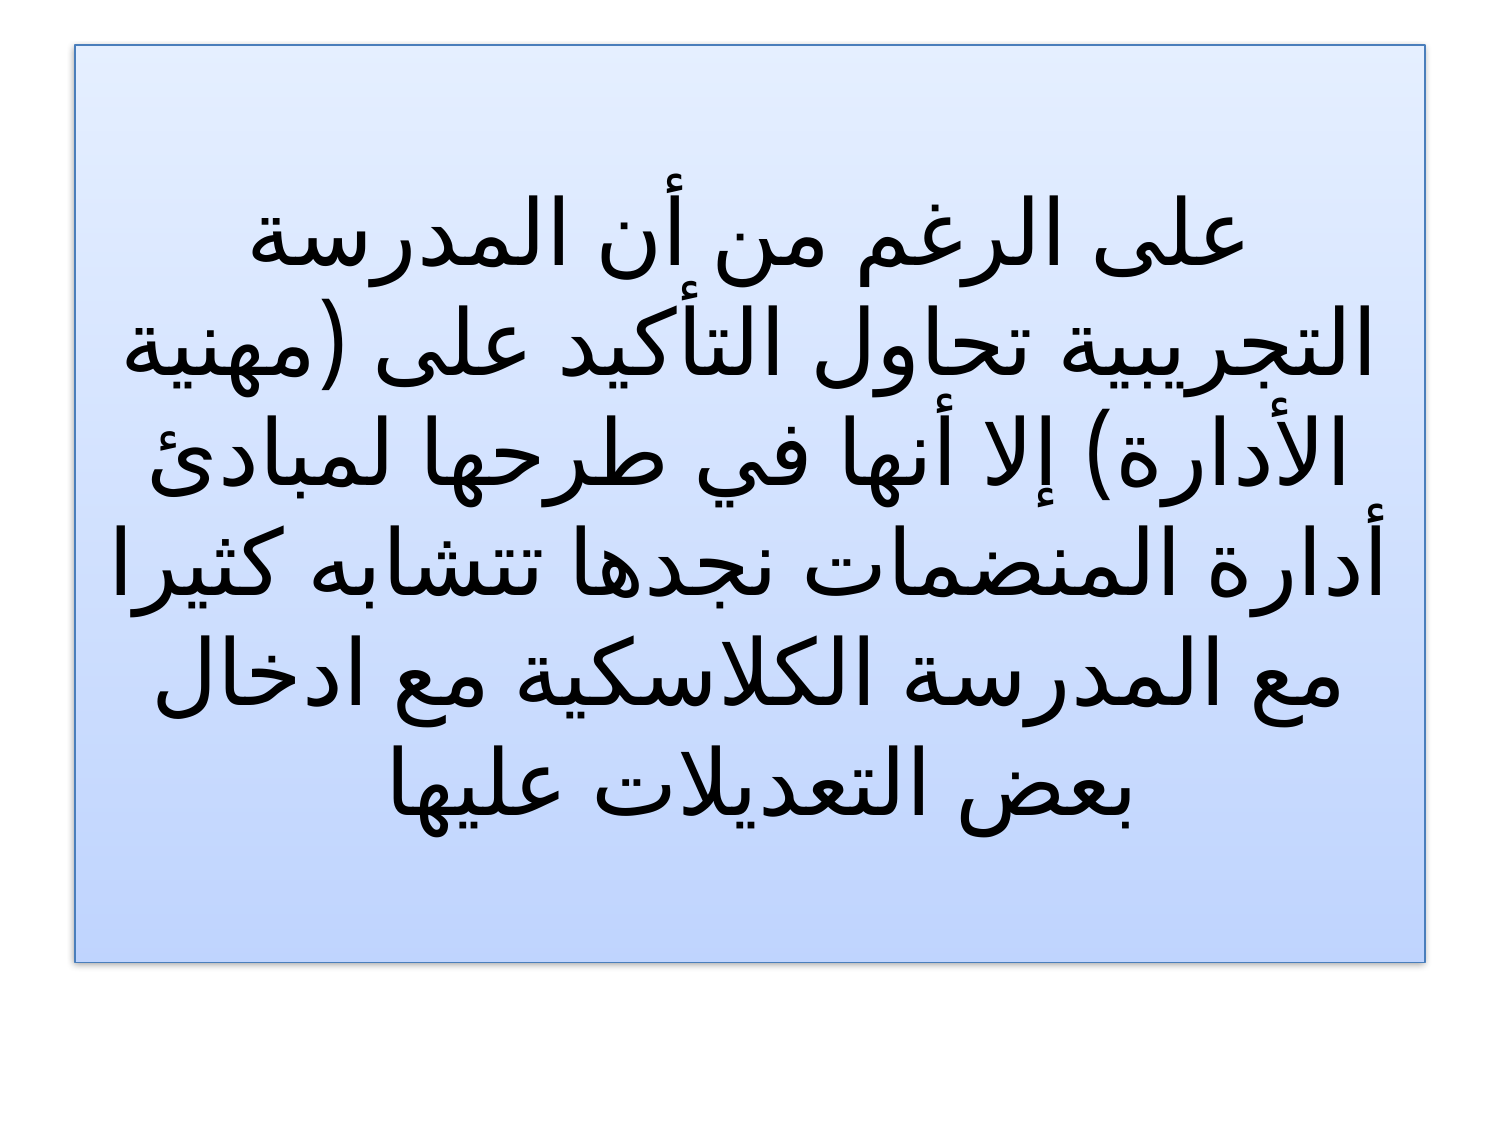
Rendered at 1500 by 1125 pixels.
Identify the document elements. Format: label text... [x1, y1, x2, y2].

title على الرغم من أن المدرسة التجريبية تحاول التأكيد على (مهنية الأدارة) إلا أنها في طرحها لمبادئ أدارة المنضمات نجدها تتشابه كثيرا مع المدرسة الكلاسكية مع ادخال بعض التعديلات عليها [74, 44, 1426, 963]
